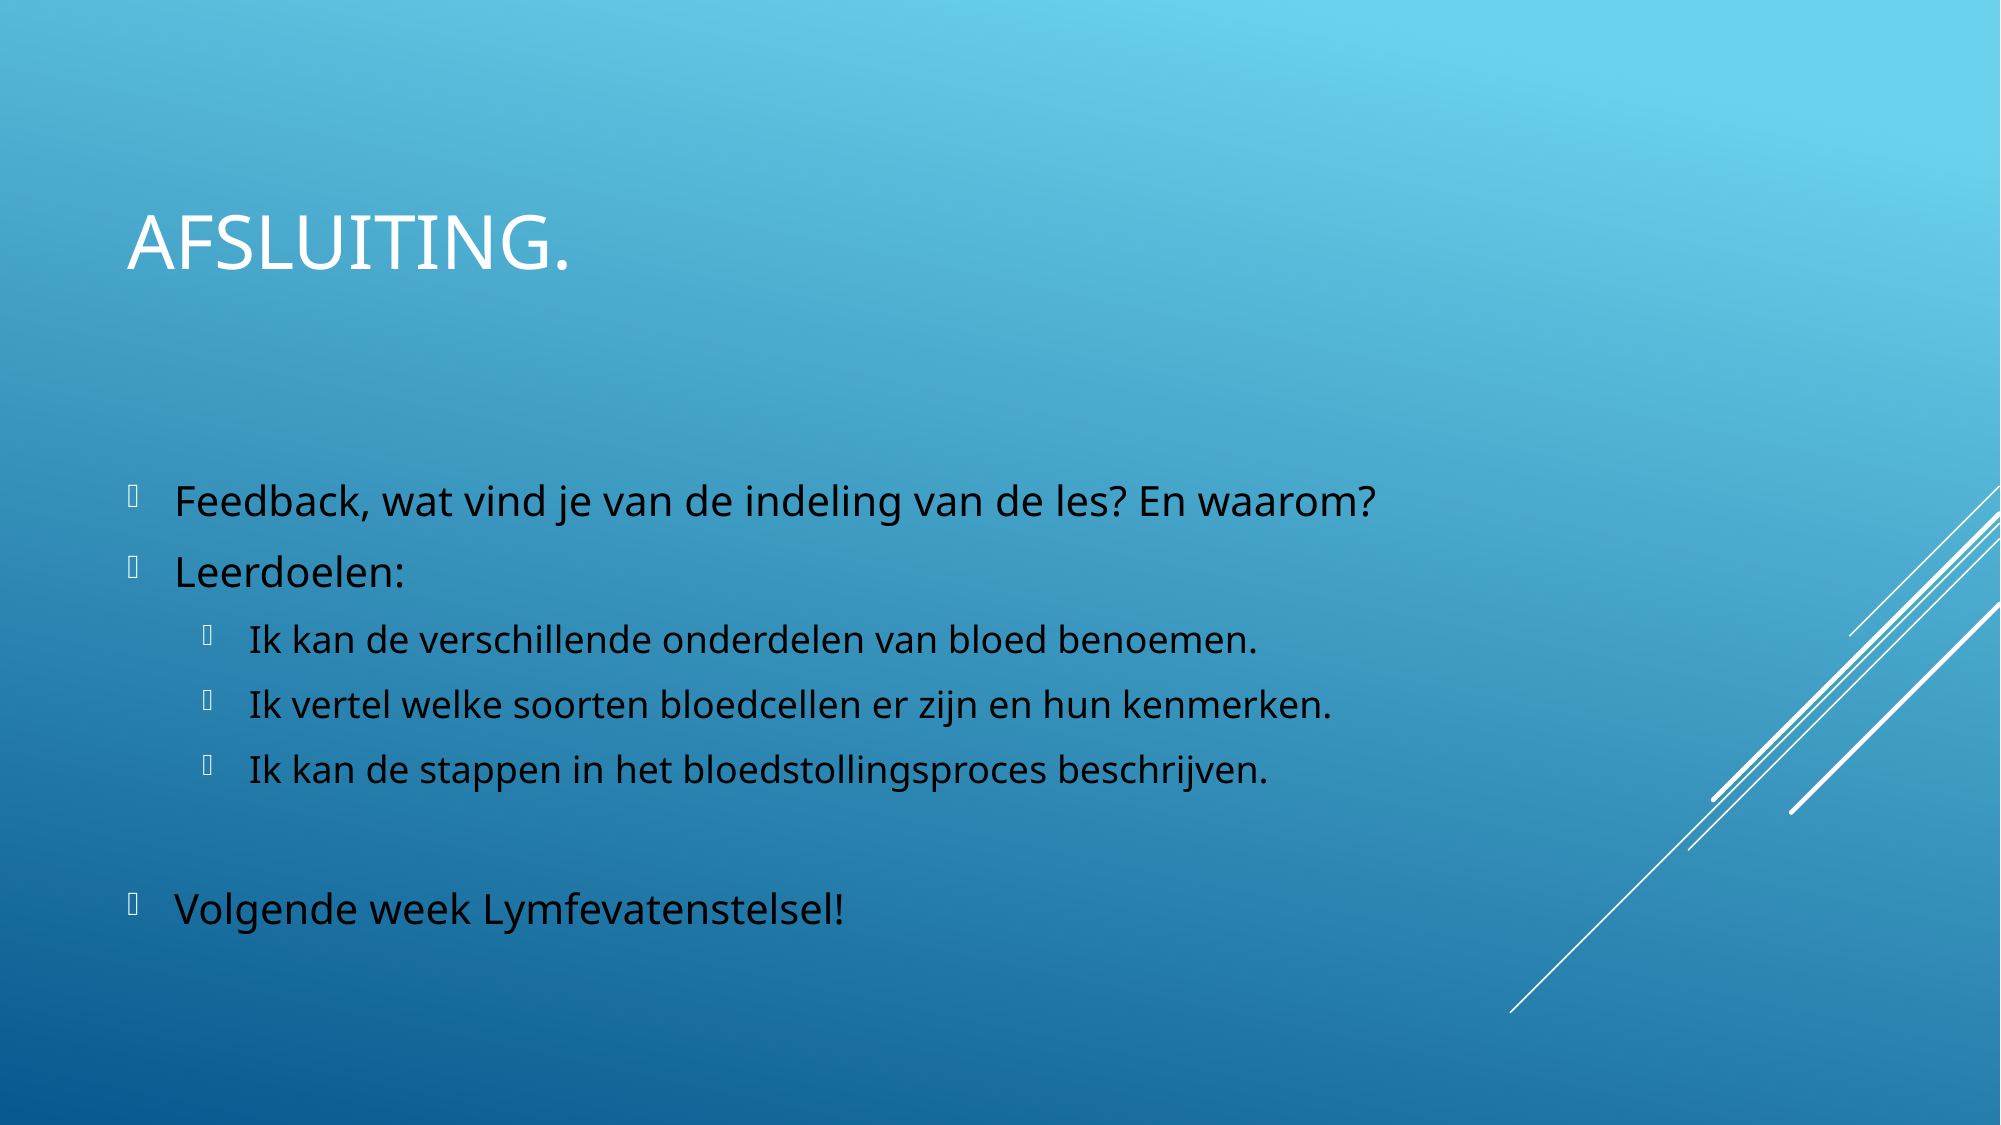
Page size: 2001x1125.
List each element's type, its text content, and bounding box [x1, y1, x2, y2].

title Afsluiting. [112, 115, 1513, 364]
list Feedback, wat vind je van de indeling van de les? En waarom? Leerdoelen: Ik kan de verschillende onderdelen van bloed benoemen. Ik vertel welke soorten bloedcellen er zijn en hun kenmerken. Ik kan de stappen in het bloedstollingsproces beschrijven. Volgende week Lymfevatenstelsel! [112, 442, 1513, 1036]
